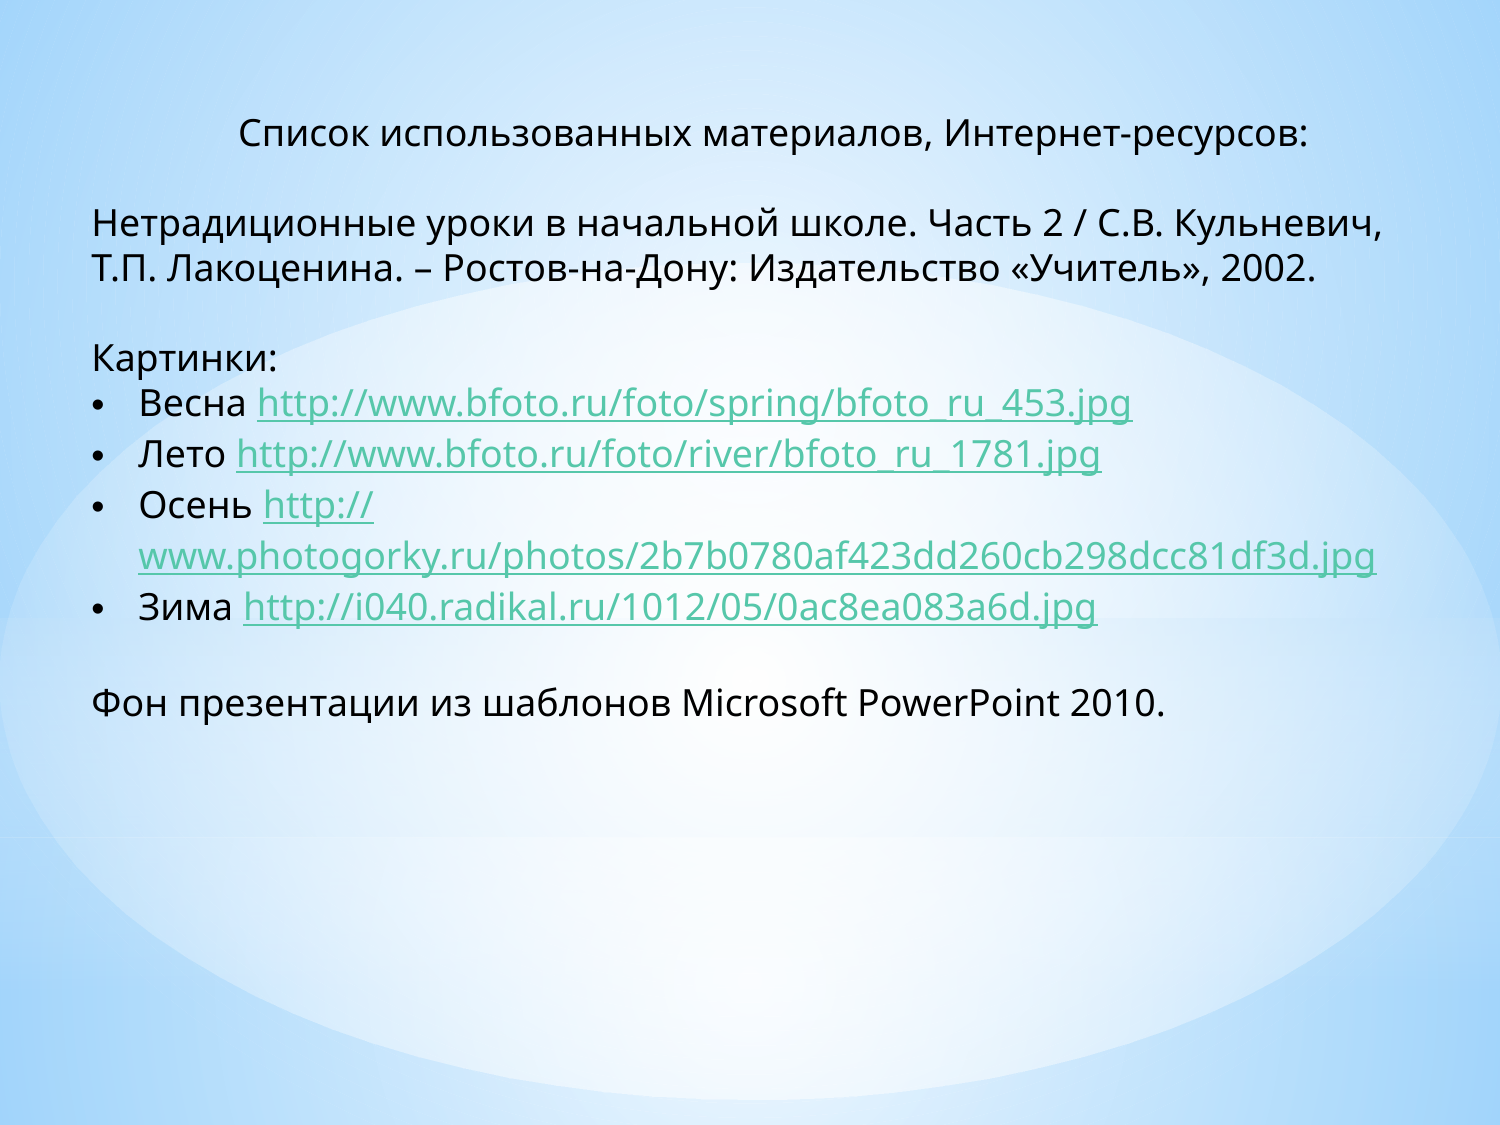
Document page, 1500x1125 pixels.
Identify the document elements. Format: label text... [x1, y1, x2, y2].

text_box Список использованных материалов, Интернет-ресурсов: Нетрадиционные уроки в начальной школе. Часть 2 / С.В. Кульневич, Т.П. Лакоценина. – Ростов-на-Дону: Издательство «Учитель», 2002. Картинки: Весна http://www.bfoto.ru/foto/spring/bfoto_ru_453.jpg Лето http://www.bfoto.ru/foto/river/bfoto_ru_1781.jpg Осень http://www.photogorky.ru/photos/2b7b0780af423dd260cb298dcc81df3d.jpg Зима http://i040.radikal.ru/1012/05/0ac8ea083a6d.jpg Фон презентации из шаблонов Microsoft PowerPoint 2010. [76, 101, 1471, 822]
